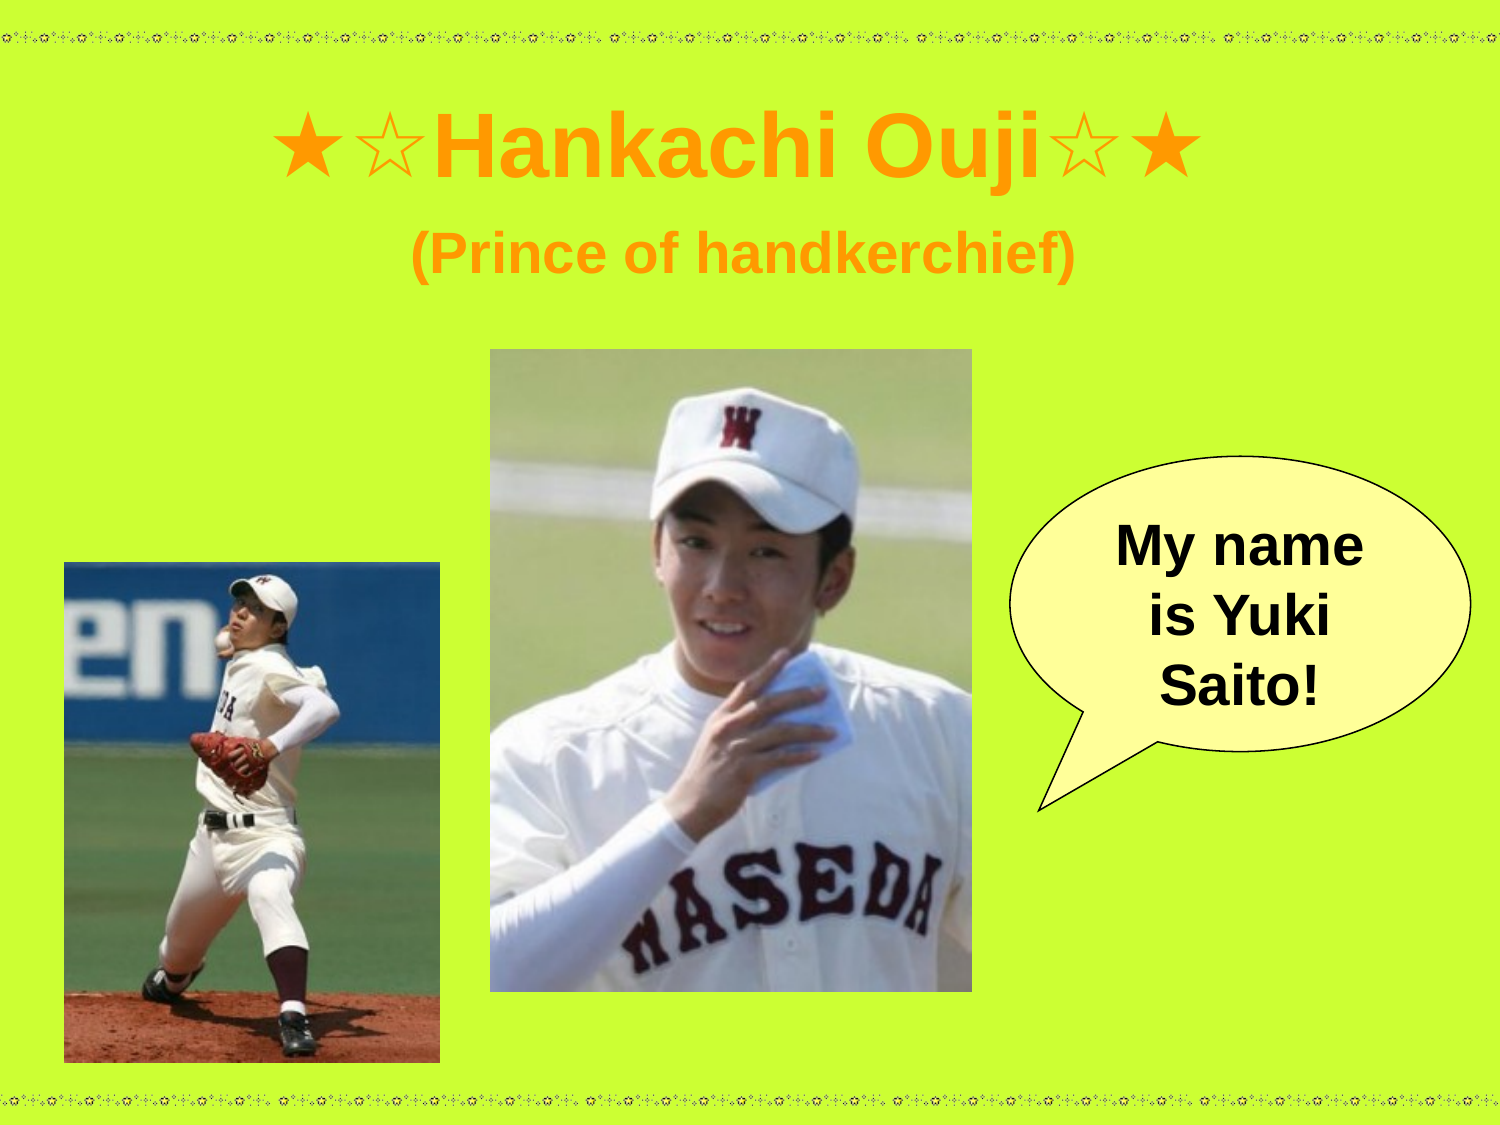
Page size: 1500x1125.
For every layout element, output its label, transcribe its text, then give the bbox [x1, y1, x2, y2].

picture [1222, 30, 1500, 46]
picture [915, 30, 1218, 46]
picture [489, 349, 972, 992]
picture [64, 562, 440, 1063]
picture [608, 30, 911, 46]
picture [584, 1093, 887, 1109]
picture [277, 1093, 580, 1109]
text_box (Prince of handkerchief) [383, 208, 1105, 293]
picture [0, 1093, 272, 1109]
text_box ★☆Hankachi Ouji☆★ [206, 78, 1270, 203]
picture [891, 1093, 1194, 1109]
picture [1198, 1093, 1500, 1109]
text_box My name is Yuki Saito! [1009, 456, 1471, 811]
picture [0, 30, 603, 46]
